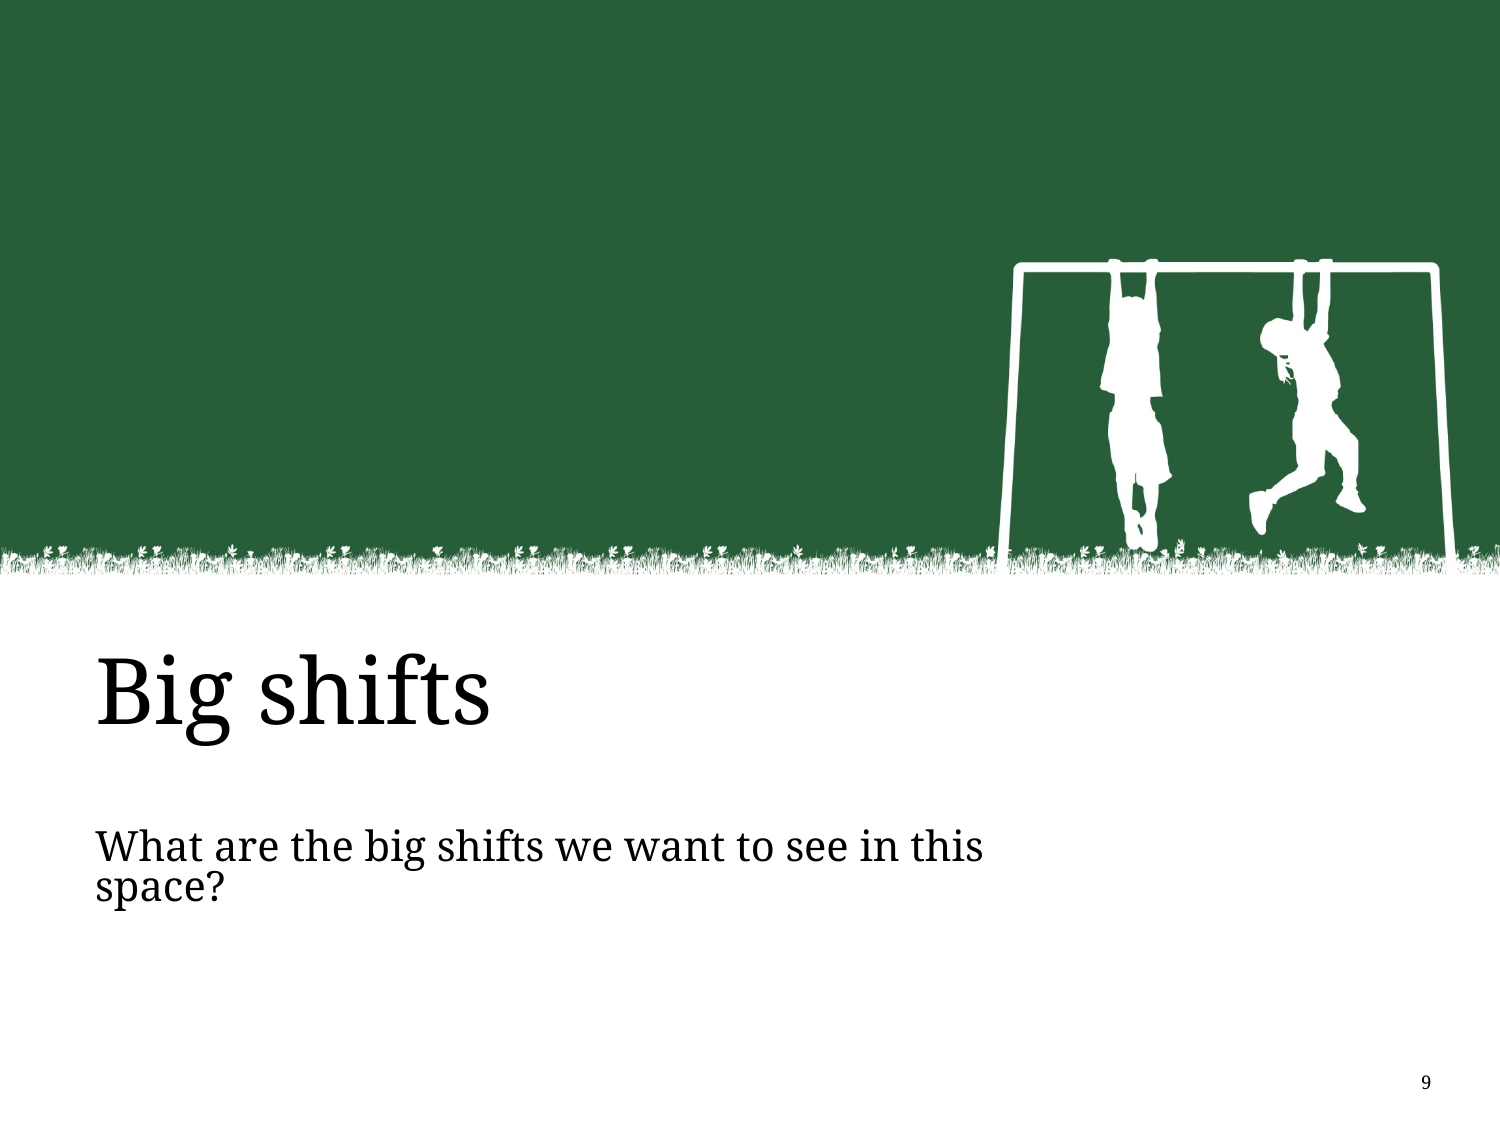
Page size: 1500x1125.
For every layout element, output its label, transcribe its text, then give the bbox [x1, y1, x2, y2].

title Big shifts What are the big shifts we want to see in this space? [94, 653, 1100, 1009]
slide_number 9 [1410, 1072, 1432, 1095]
picture [0, 0, 1500, 1125]
